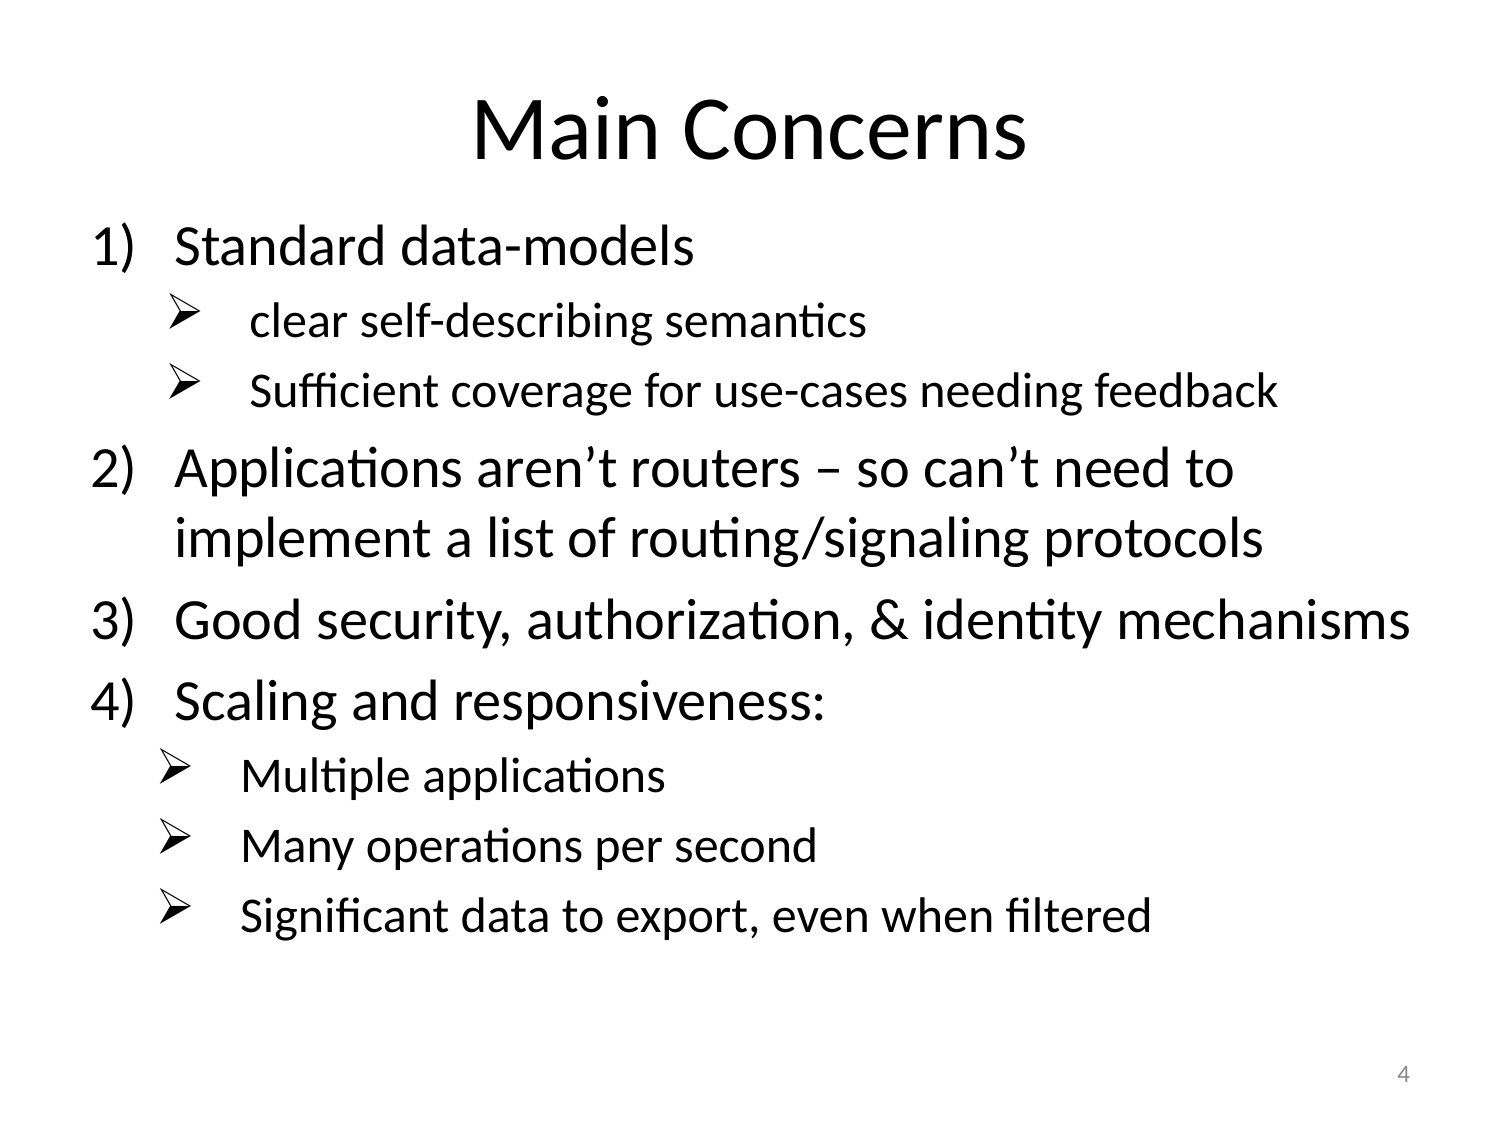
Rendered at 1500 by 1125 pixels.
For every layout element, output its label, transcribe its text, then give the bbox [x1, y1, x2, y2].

slide_number 4 [1074, 1042, 1425, 1103]
list Standard data-models clear self-describing semantics Sufficient coverage for use-cases needing feedback Applications aren’t routers – so can’t need to implement a list of routing/signaling protocols Good security, authorization, & identity mechanisms Scaling and responsiveness: Multiple applications Many operations per second Significant data to export, even when filtered [74, 199, 1463, 1006]
title Main Concerns [74, 44, 1426, 199]
